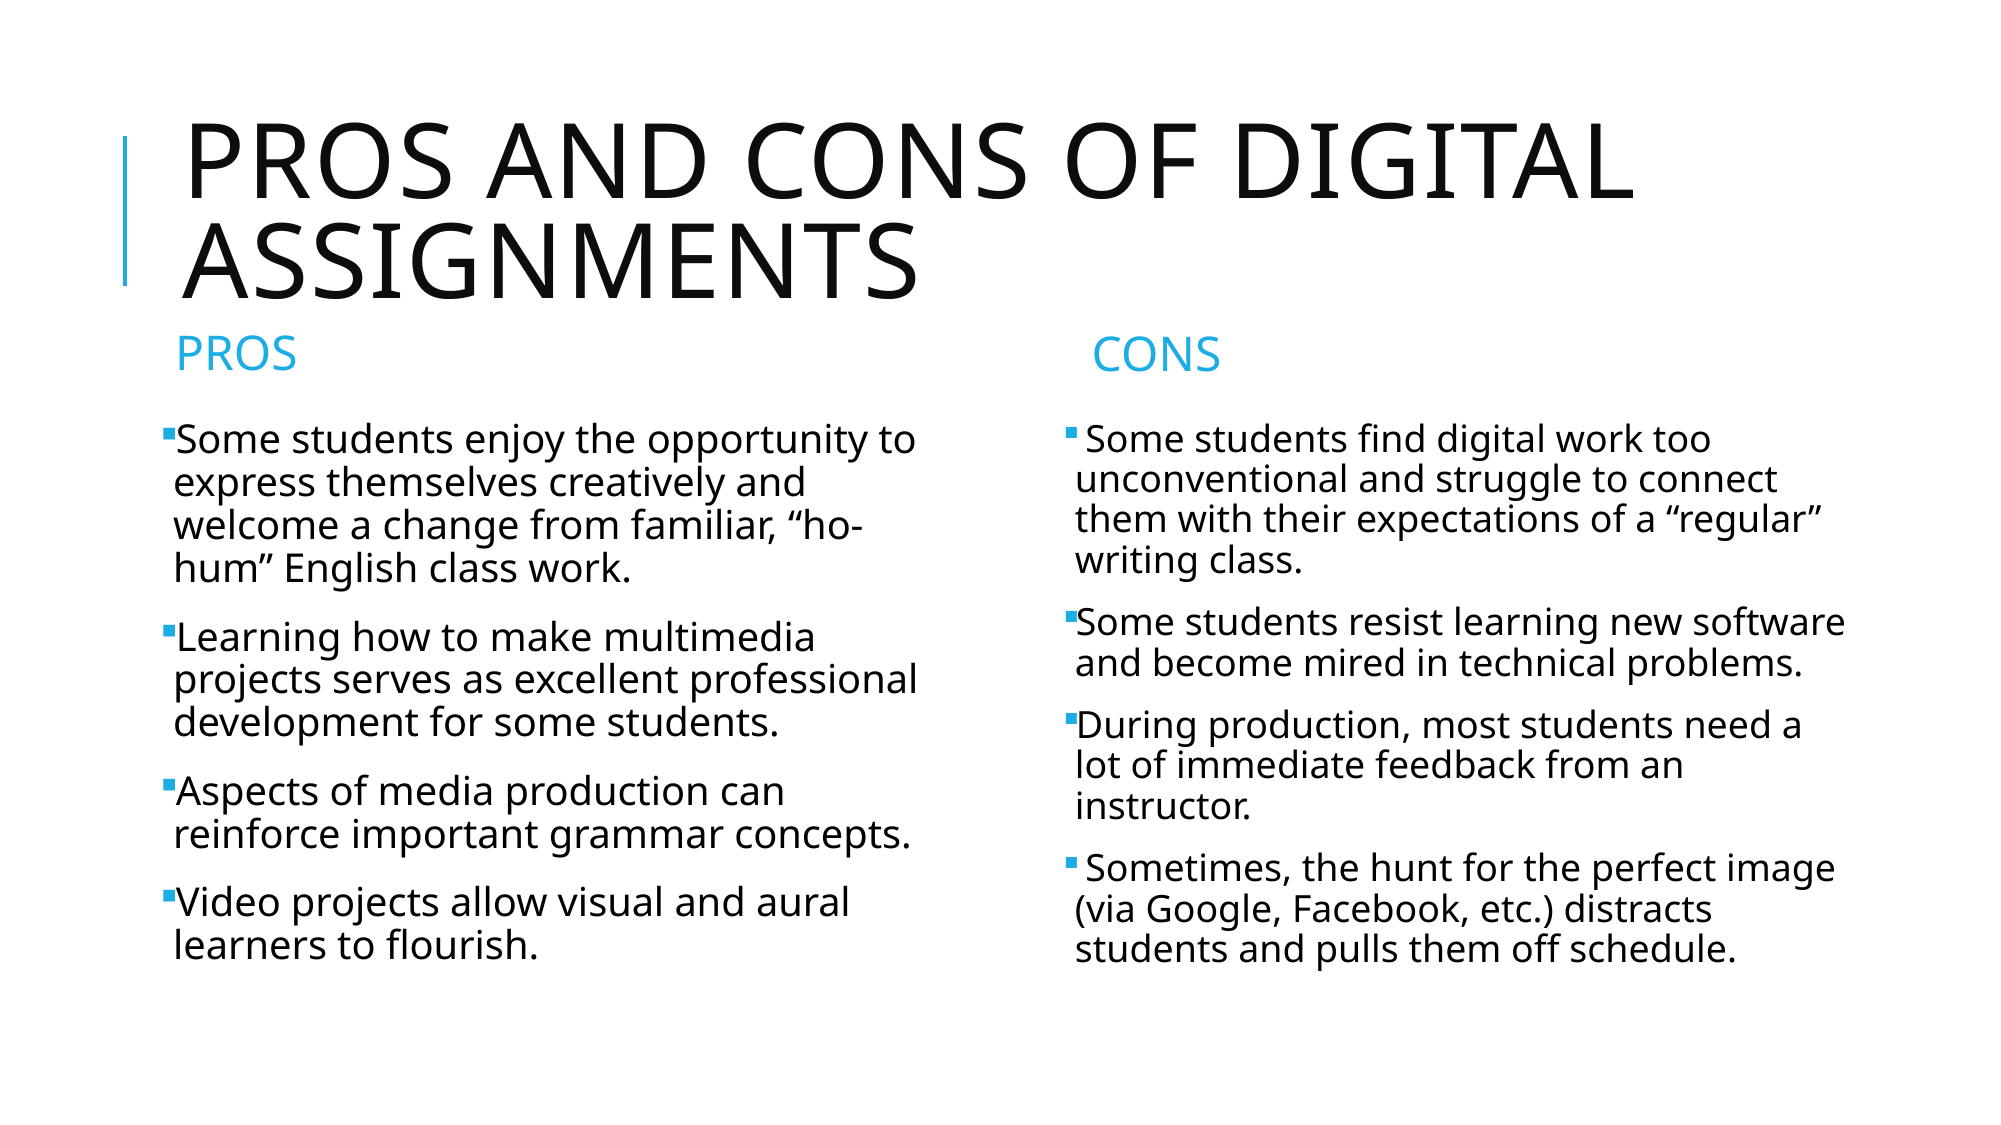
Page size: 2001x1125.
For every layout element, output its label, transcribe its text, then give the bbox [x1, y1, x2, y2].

list CONS [1069, 288, 1850, 412]
list Some students enjoy the opportunity to express themselves creatively and welcome a change from familiar, “ho-hum” English class work. Learning how to make multimedia projects serves as excellent professional development for some students. Aspects of media production can reinforce important grammar concepts. Video projects allow visual and aural learners to flourish. [152, 412, 933, 1059]
title Pros and cons of digital Assignments [168, 96, 1763, 342]
list PROS [152, 287, 933, 412]
list Some students find digital work too unconventional and struggle to connect them with their expectations of a “regular” writing class. Some students resist learning new software and become mired in technical problems. During production, most students need a lot of immediate feedback from an instructor. Sometimes, the hunt for the perfect image (via Google, Facebook, etc.) distracts students and pulls them off schedule. [1055, 412, 1863, 1040]
